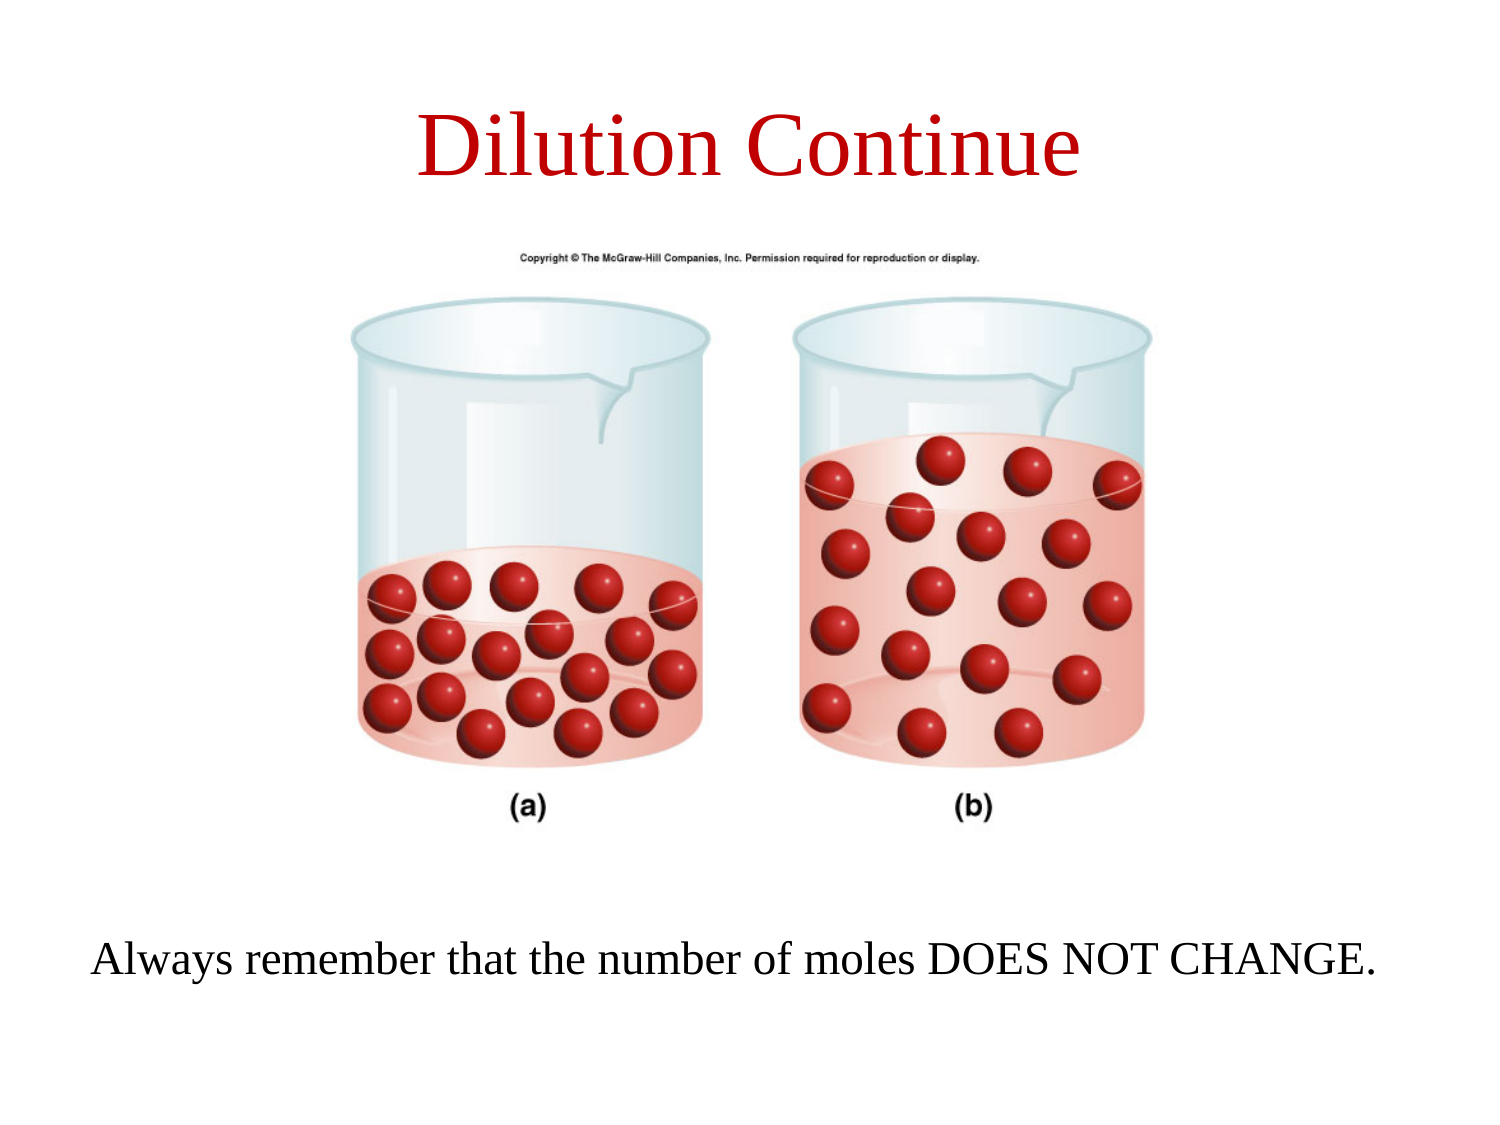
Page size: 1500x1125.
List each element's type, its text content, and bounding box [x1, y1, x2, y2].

list Always remember that the number of moles DOES NOT CHANGE. [75, 262, 1425, 1005]
title Dilution Continue [75, 45, 1425, 233]
picture [342, 250, 1158, 874]
